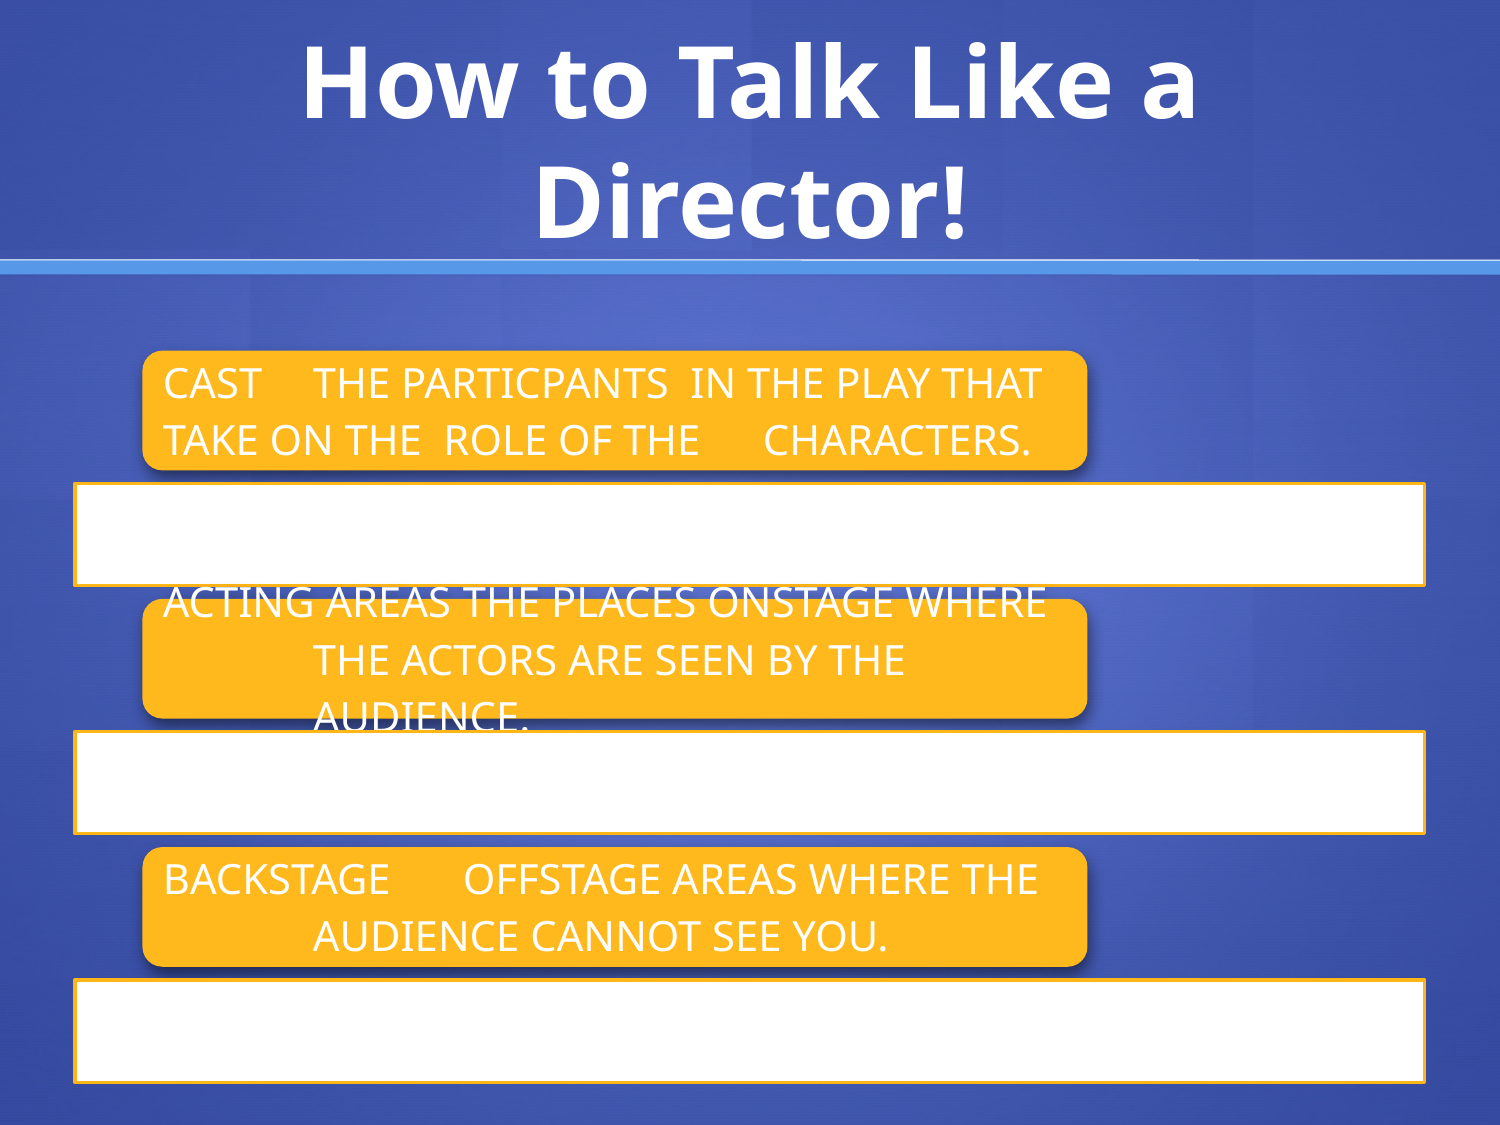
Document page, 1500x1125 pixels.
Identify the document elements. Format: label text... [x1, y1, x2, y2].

title How to Talk Like a Director! [75, 45, 1425, 233]
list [73, 336, 1426, 1084]
